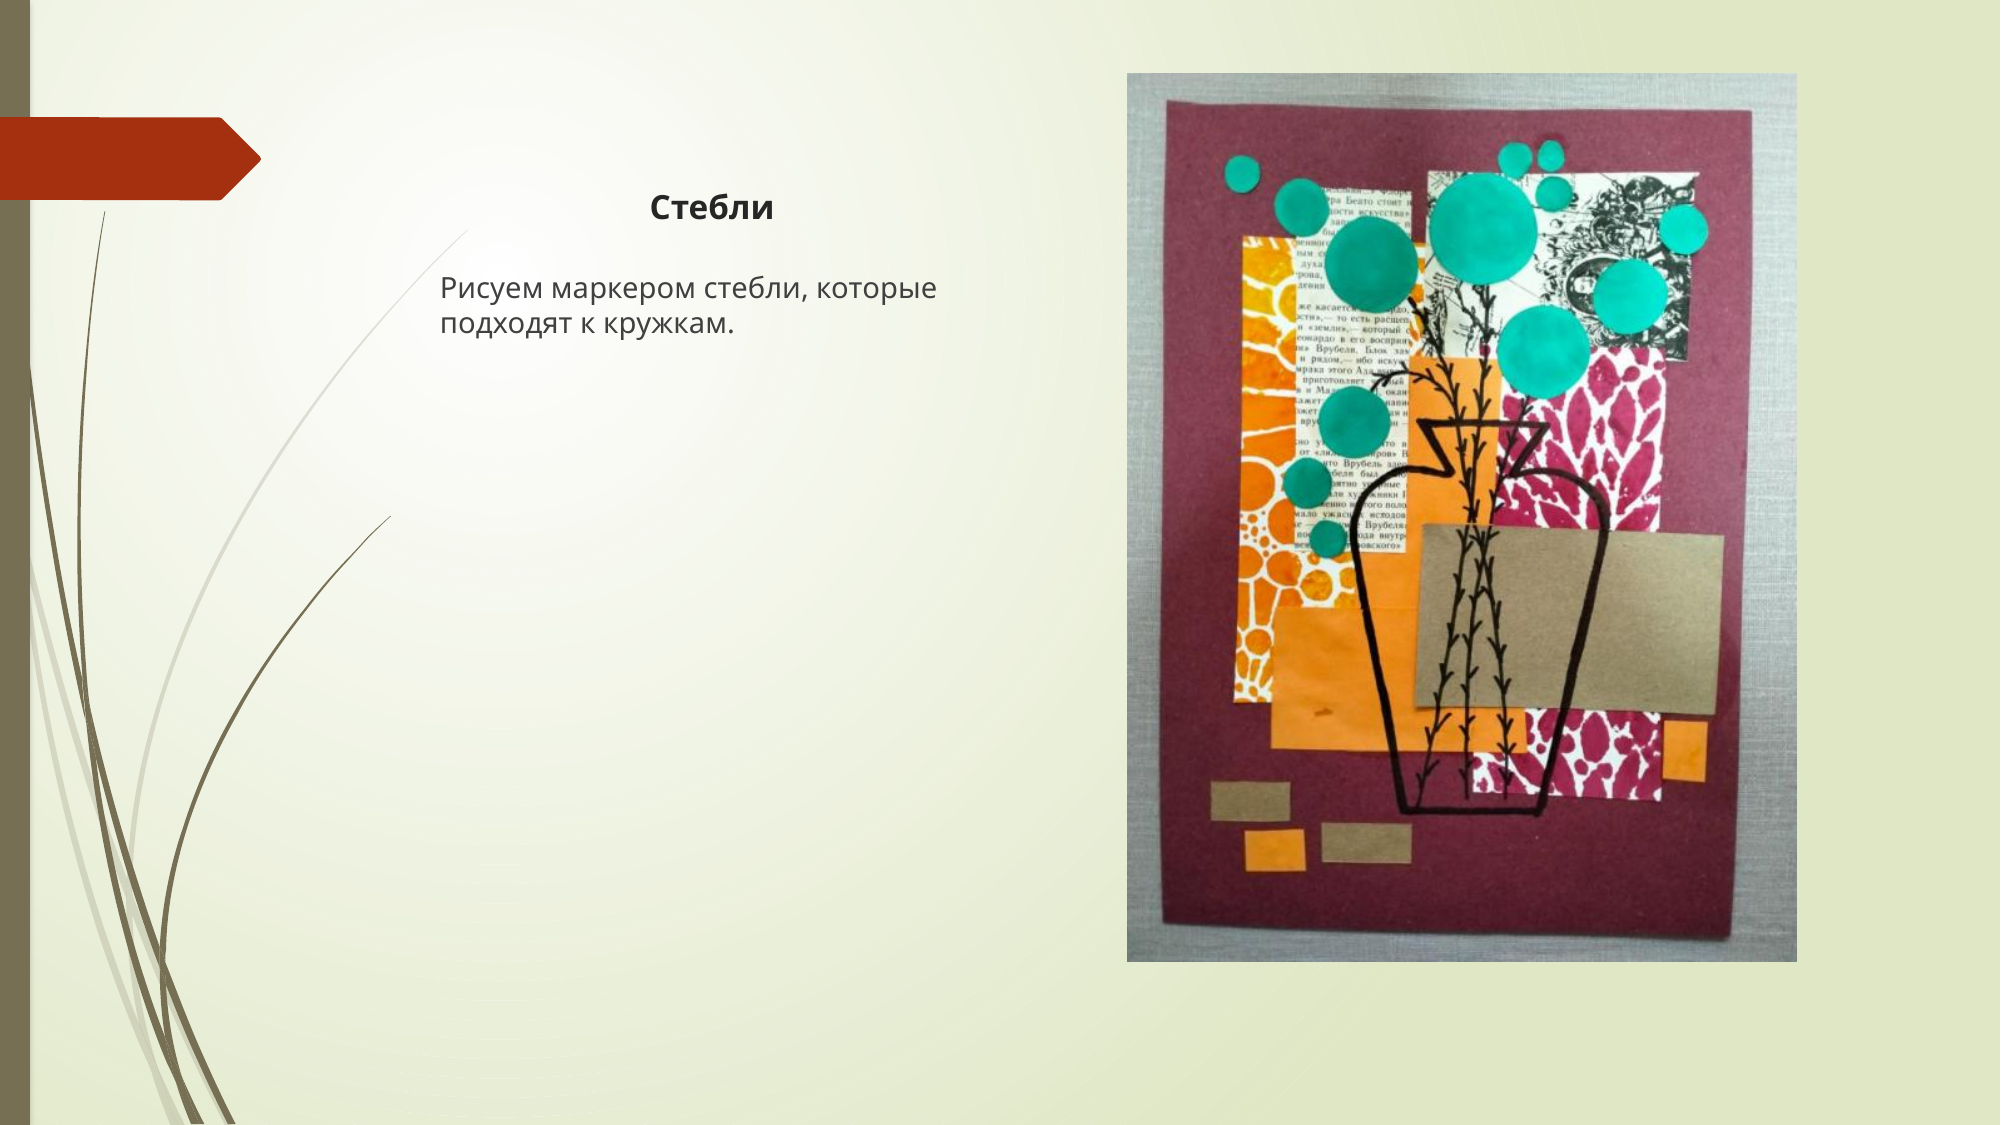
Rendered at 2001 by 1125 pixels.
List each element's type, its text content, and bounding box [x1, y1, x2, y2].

title Стебли [424, 73, 1000, 234]
list Рисуем маркером стебли, которые подходят к кружкам. [424, 262, 1000, 962]
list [1127, 72, 1797, 962]
